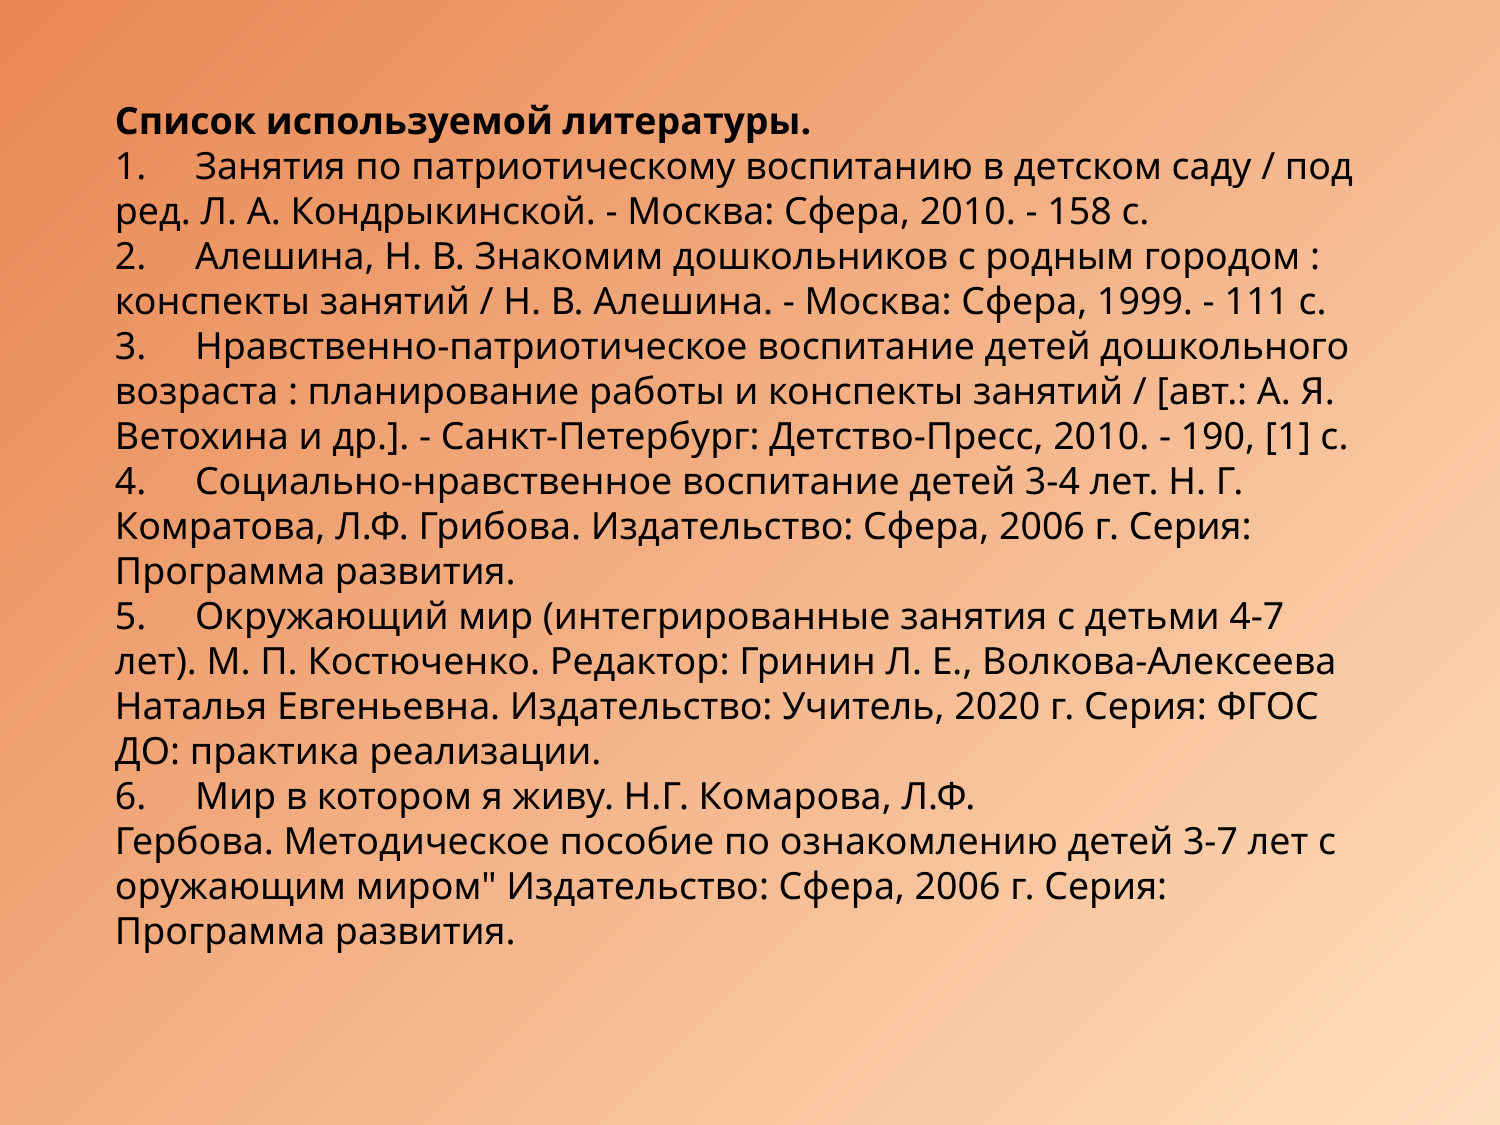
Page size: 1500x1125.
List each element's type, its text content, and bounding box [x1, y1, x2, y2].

text_box Список используемой литературы. 1. Занятия по патриотическому воспитанию в детском саду / под ред. Л. А. Кондрыкинской. - Москва: Сфера, 2010. - 158 с. 2. Алешина, Н. В. Знакомим дошкольников с родным городом : конспекты занятий / Н. В. Алешина. - Москва: Сфера, 1999. - 111 с. 3. Нравственно-патриотическое воспитание детей дошкольного возраста : планирование работы и конспекты занятий / [авт.: А. Я. Ветохина и др.]. - Санкт-Петербург: Детство-Пресс, 2010. - 190, [1] с. 4. Социально-нравственное воспитание детей 3-4 лет. Н. Г. Комратова, Л.Ф. Грибова. Издательство: Сфера, 2006 г. Серия: Программа развития. 5. Окружающий мир (интегрированные занятия с детьми 4-7 лет). М. П. Костюченко. Редактор: Гринин Л. Е., Волкова-Алексеева Наталья Евгеньевна. Издательство: Учитель, 2020 г. Серия: ФГОС ДО: практика реализации. 6. Мир в котором я живу. Н.Г. Комарова, Л.Ф. Гербова. Методическое пособие по ознакомлению детей 3-7 лет с оружающим миром" Издательство: Сфера, 2006 г. Серия: Программа развития. [100, 89, 1376, 1050]
